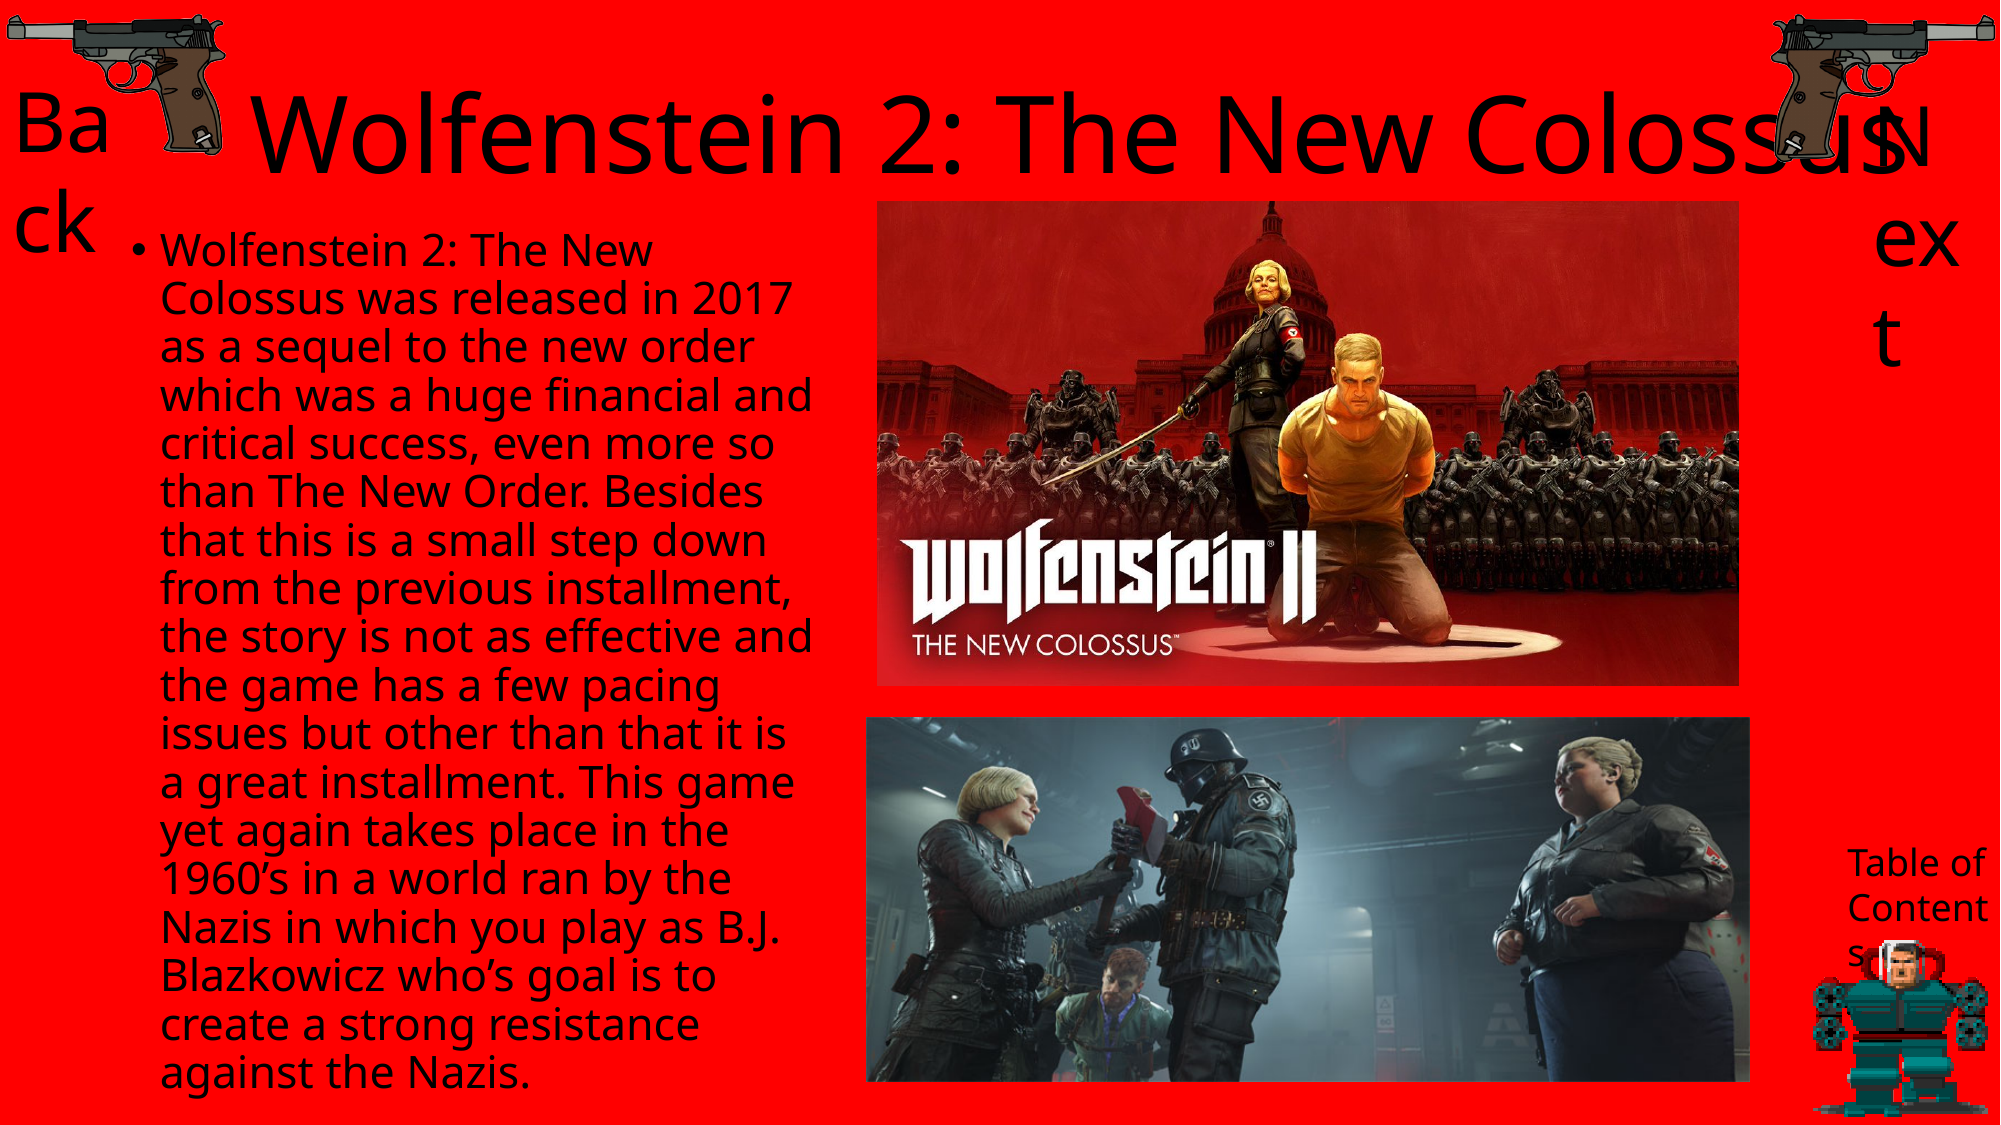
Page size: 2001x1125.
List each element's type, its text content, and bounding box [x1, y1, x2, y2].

picture [866, 717, 1751, 1082]
picture [1765, 12, 2000, 166]
title Wolfenstein 2: The New Colossus [234, 29, 1857, 247]
picture [877, 201, 1739, 686]
picture [1, 12, 231, 159]
text_box Table of Contents [1832, 831, 2000, 1071]
text_box Next [1857, 166, 1989, 391]
text_box Back [0, 61, 163, 277]
picture [1807, 937, 1990, 1119]
list Wolfenstein 2: The New Colossus was released in 2017 as a sequel to the new order which was a huge financial and critical success, even more so than The New Order. Besides that this is a small step down from the previous installment, the story is not as effective and the game has a few pacing issues but other than that it is a great installment. This game yet again takes place in the 1960’s in a world ran by the Nazis in which you play as B.J. Blazkowicz who’s goal is to create a strong resistance against the Nazis. [116, 219, 832, 1125]
